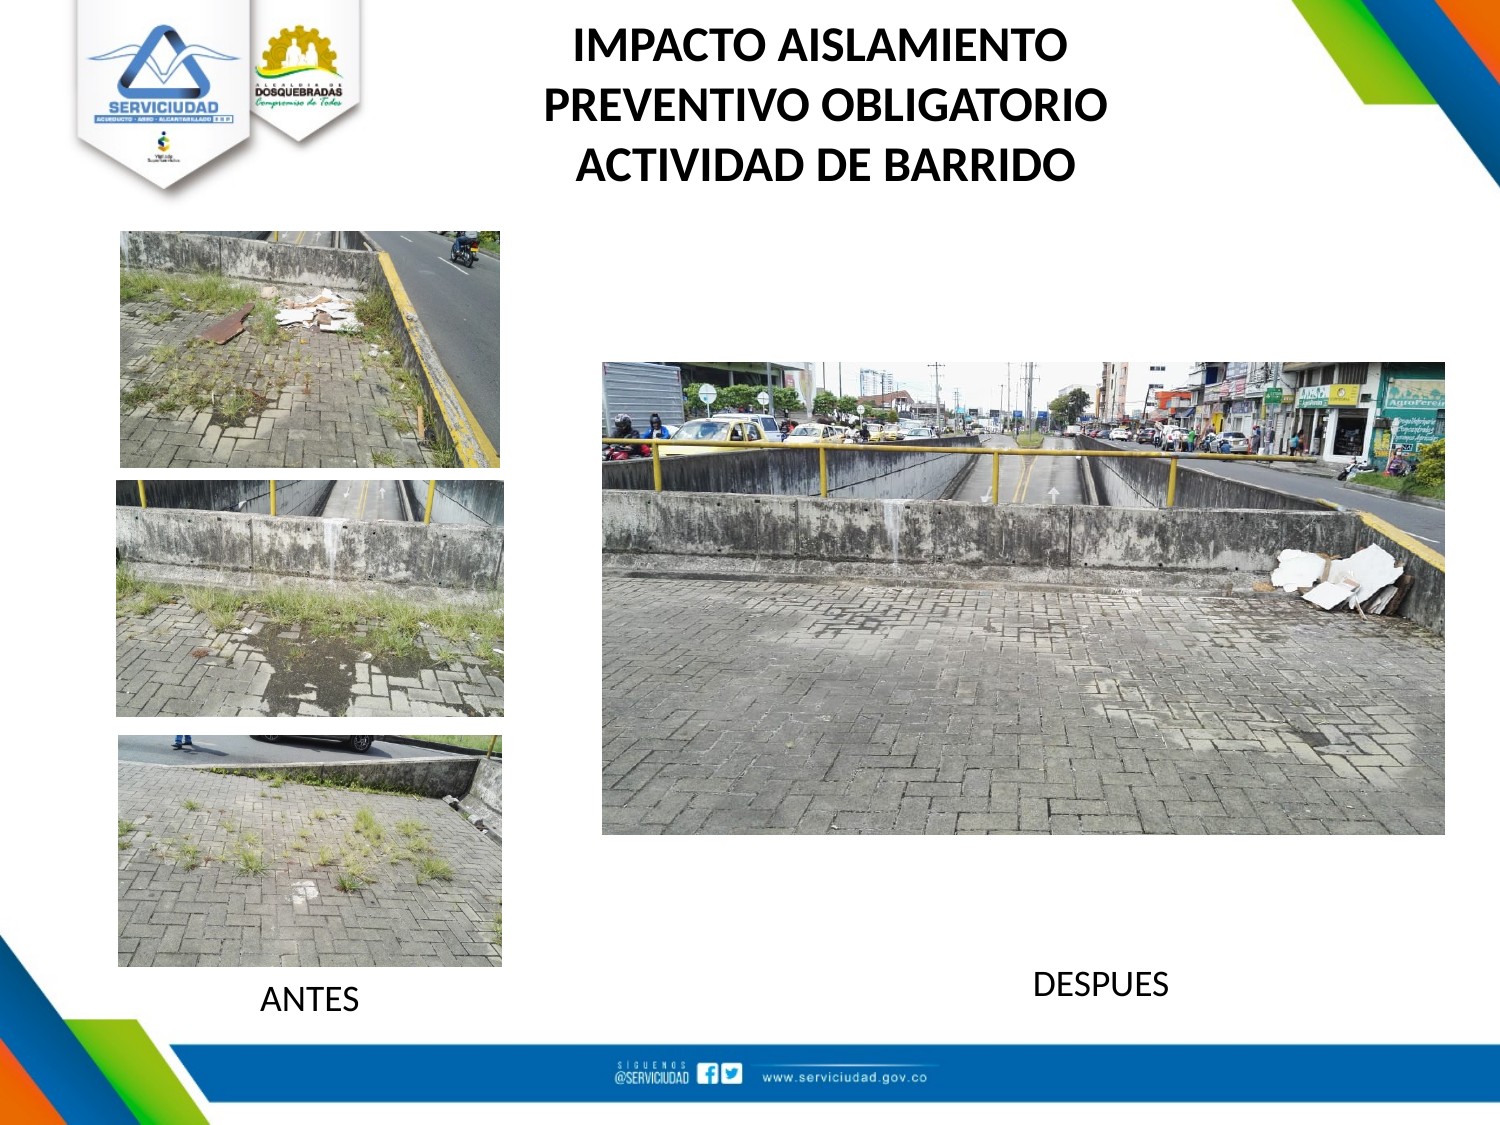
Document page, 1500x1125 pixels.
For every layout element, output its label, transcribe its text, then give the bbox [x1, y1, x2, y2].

text_box ANTES [116, 966, 504, 1027]
text_box IMPACTO AISLAMIENTO PREVENTIVO OBLIGATORIO ACTIVIDAD DE BARRIDO [272, 4, 1380, 259]
text_box DESPUES [787, 951, 1416, 1012]
picture [0, 0, 1500, 1125]
